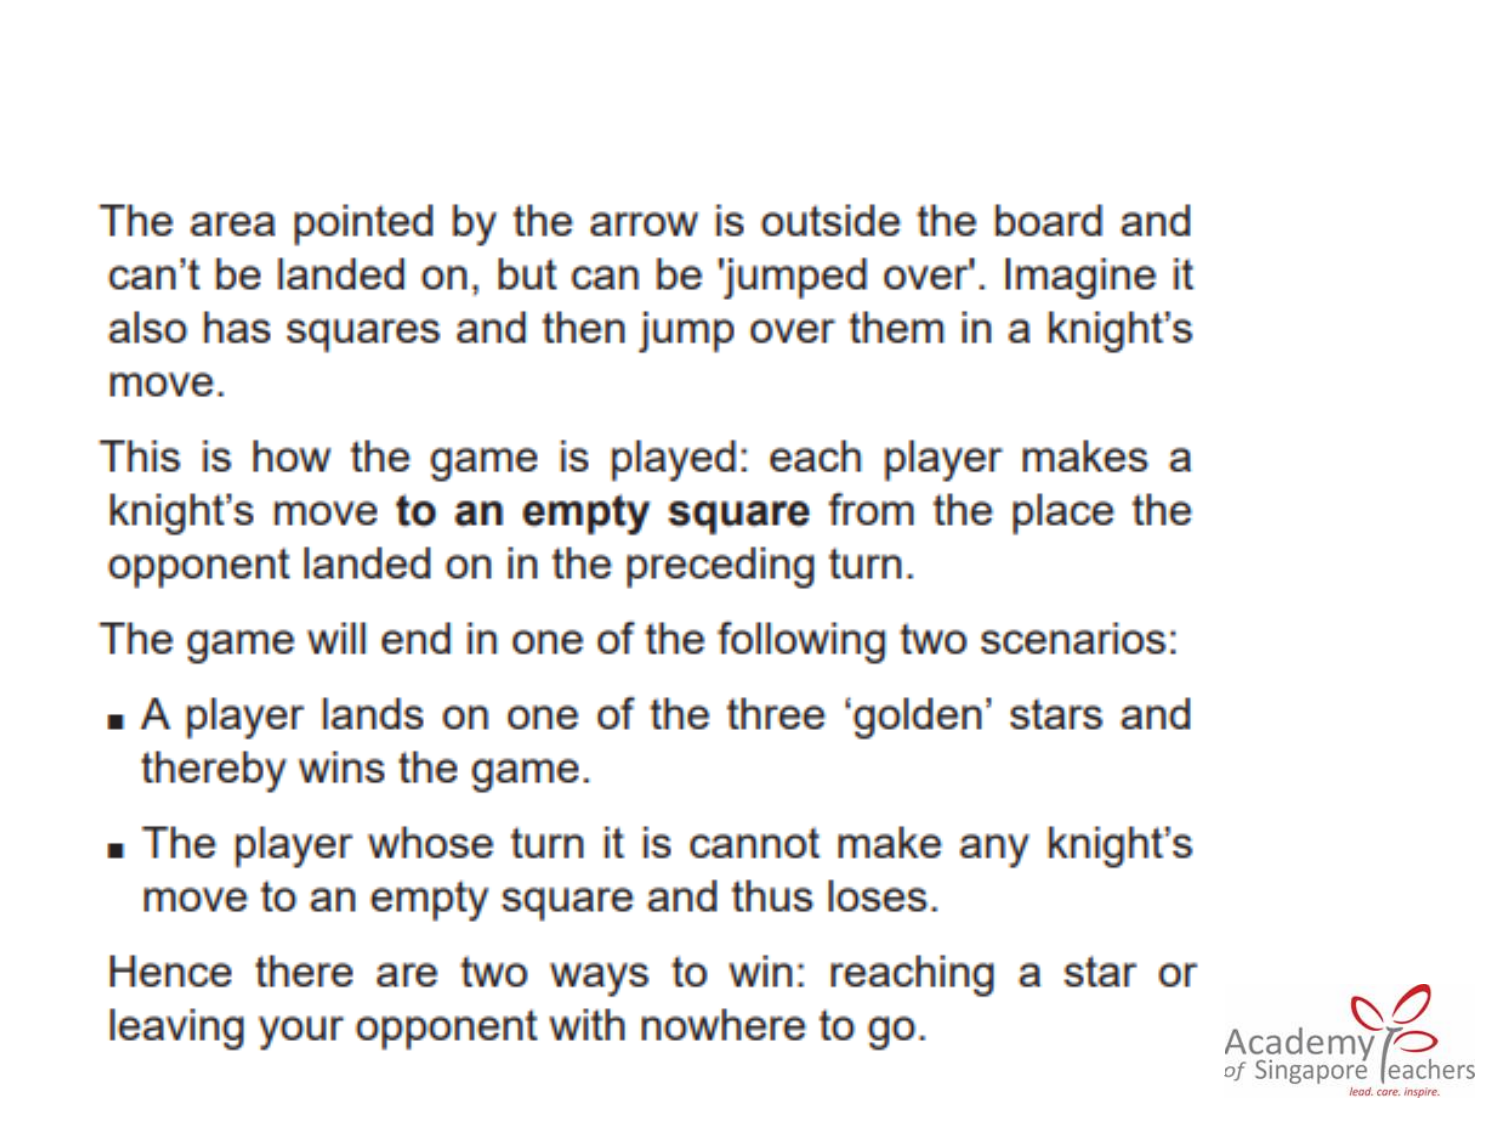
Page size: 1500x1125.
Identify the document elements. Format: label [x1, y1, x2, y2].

picture [88, 193, 1475, 1098]
